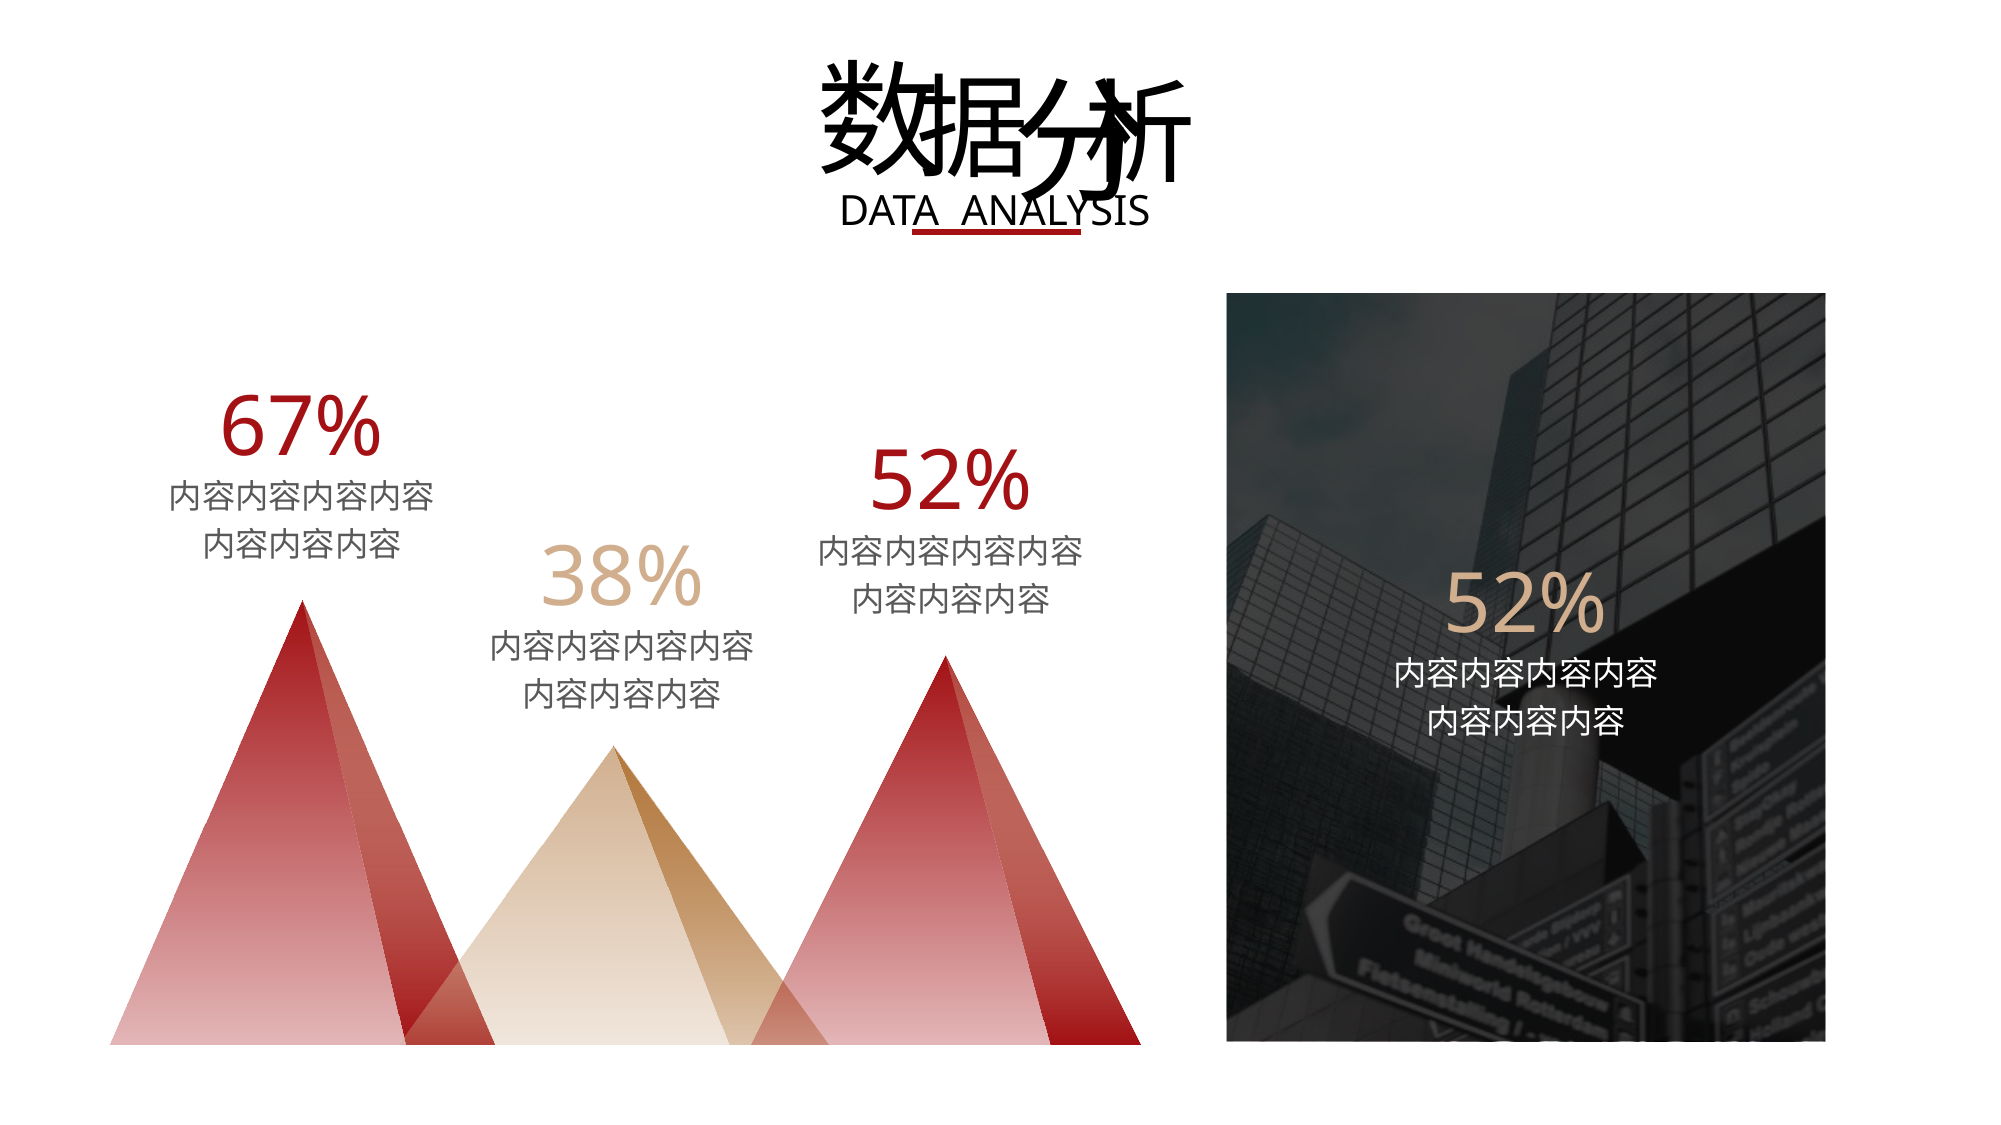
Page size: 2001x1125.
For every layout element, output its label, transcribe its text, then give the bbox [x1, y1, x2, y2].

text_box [143, 364, 461, 569]
text_box 分 [997, 46, 1165, 176]
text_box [109, 600, 1141, 1045]
text_box 析 [1068, 53, 1211, 204]
text_box 数 [801, 33, 957, 199]
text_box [792, 419, 1110, 624]
text_box DATA ANALYSIS [824, 176, 1166, 242]
text_box 据 [902, 48, 997, 176]
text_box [463, 514, 781, 600]
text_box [1226, 293, 1826, 1042]
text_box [1367, 541, 1685, 746]
